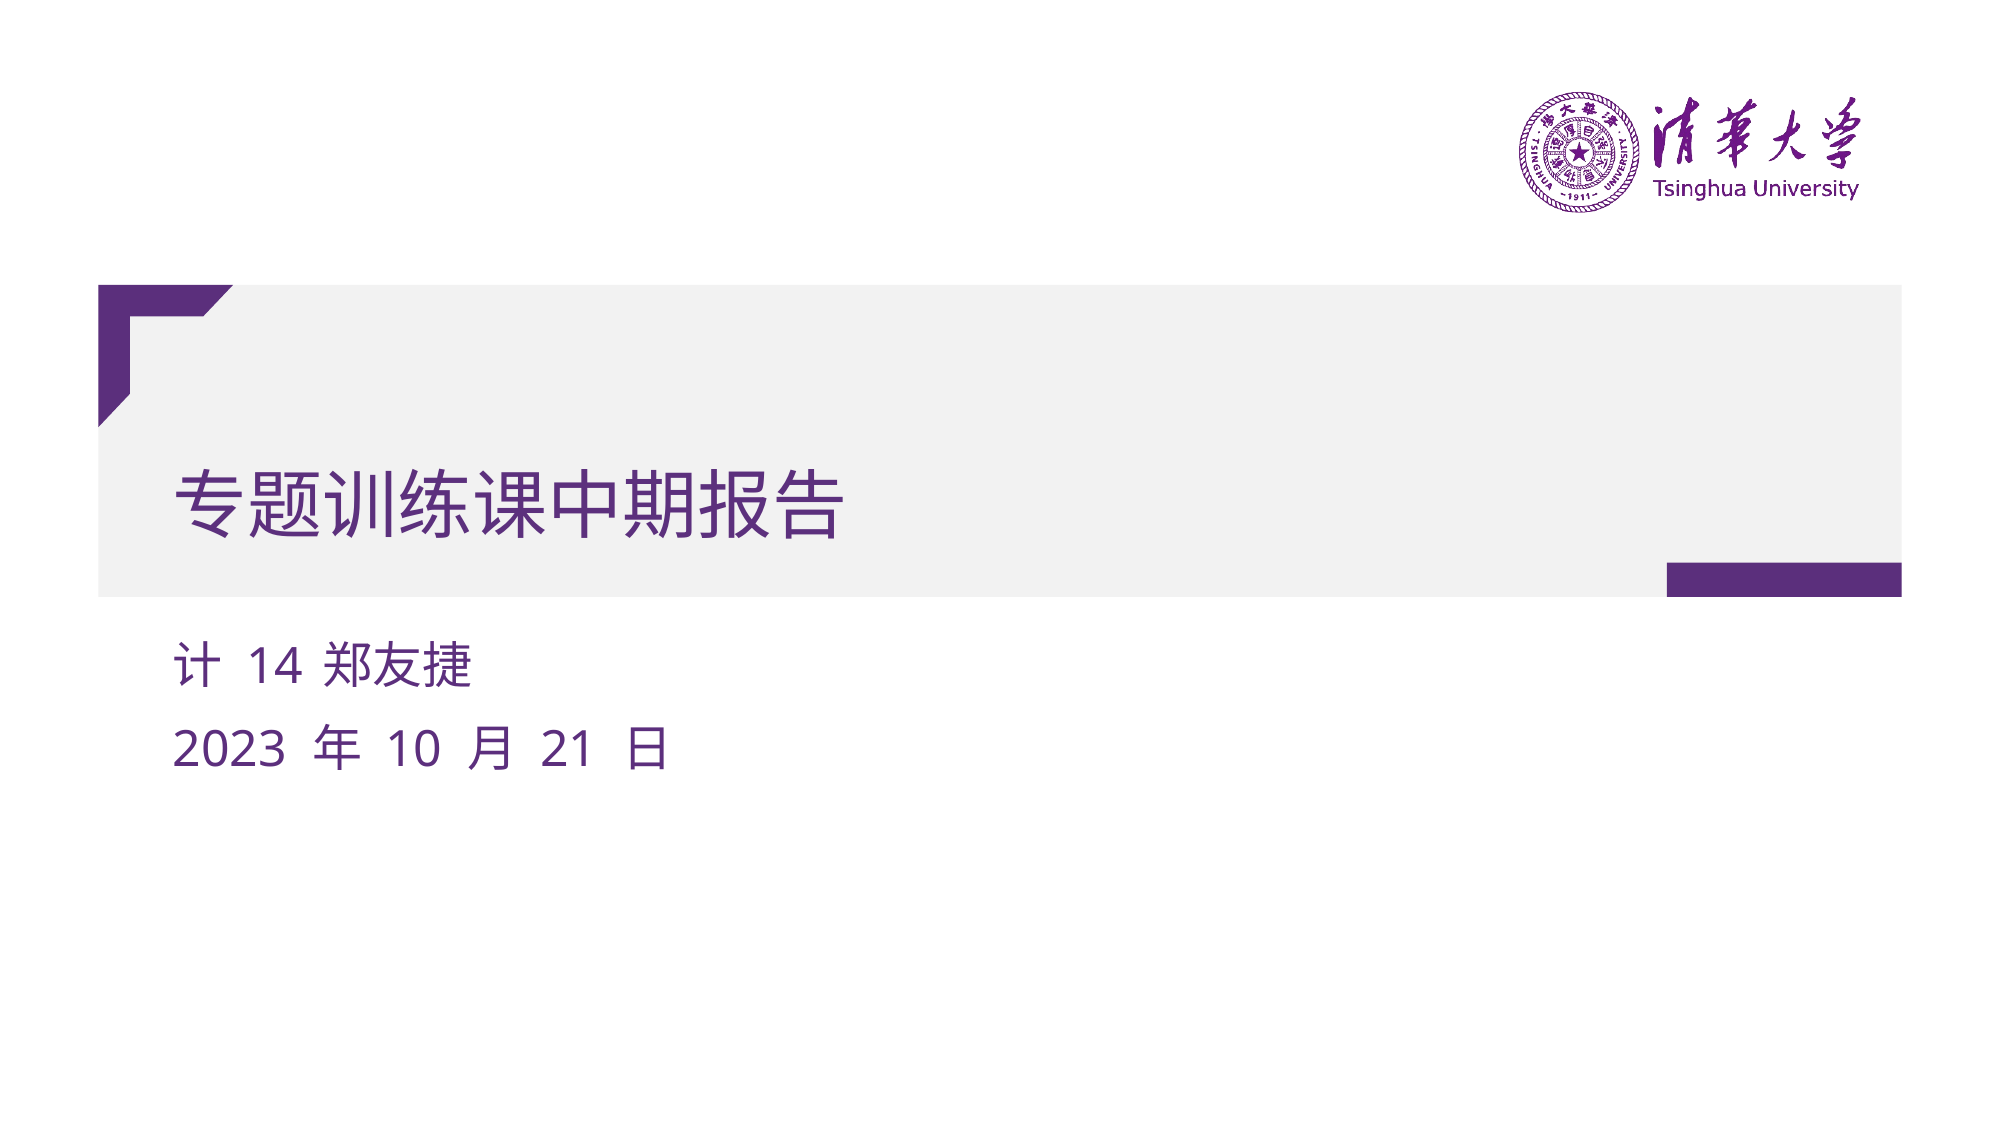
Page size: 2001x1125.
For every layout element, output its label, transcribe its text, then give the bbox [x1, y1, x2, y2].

subtitle 计 14 郑友捷 2023 年 10 月 21 日 [157, 626, 1842, 847]
title 专题训练课中期报告 [157, 332, 1842, 556]
picture [1481, 65, 1898, 242]
